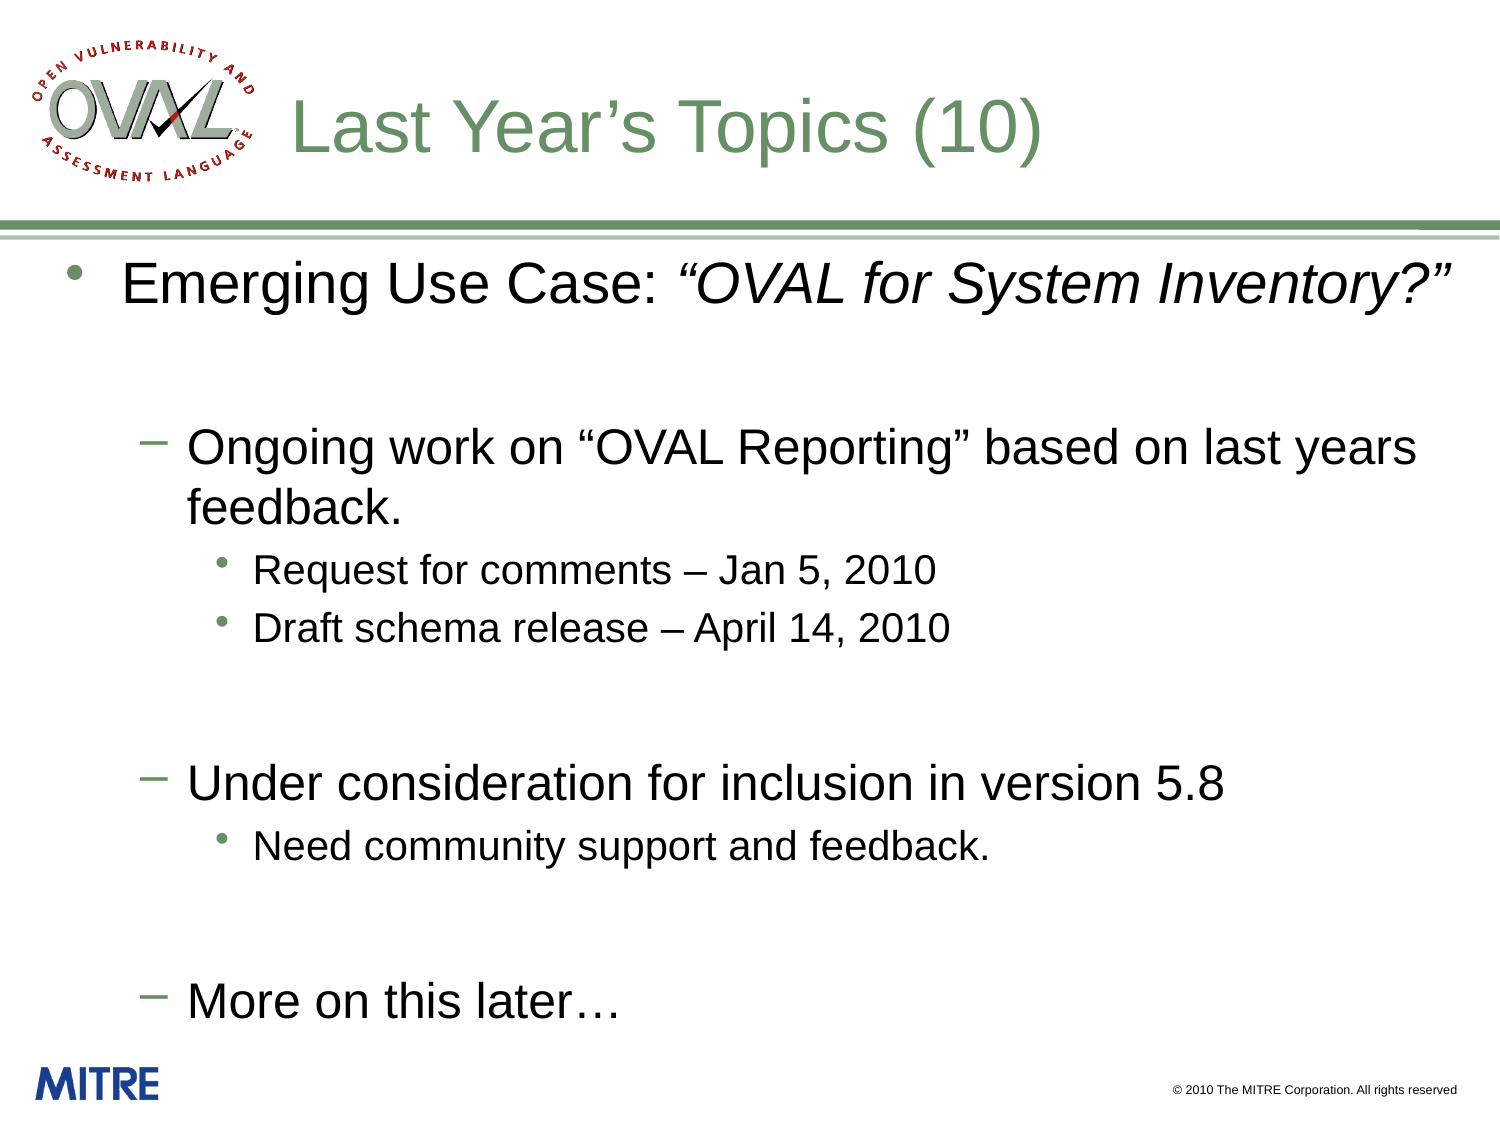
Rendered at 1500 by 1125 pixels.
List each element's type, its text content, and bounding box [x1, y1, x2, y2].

picture [30, 1064, 163, 1106]
picture [0, 0, 313, 238]
title Last Year’s Topics (10) [274, 44, 1438, 201]
list Emerging Use Case: “OVAL for System Inventory?” Ongoing work on “OVAL Reporting” based on last years feedback. Request for comments – Jan 5, 2010 Draft schema release – April 14, 2010 Under consideration for inclusion in version 5.8 Need community support and feedback. More on this later… [49, 237, 1500, 990]
